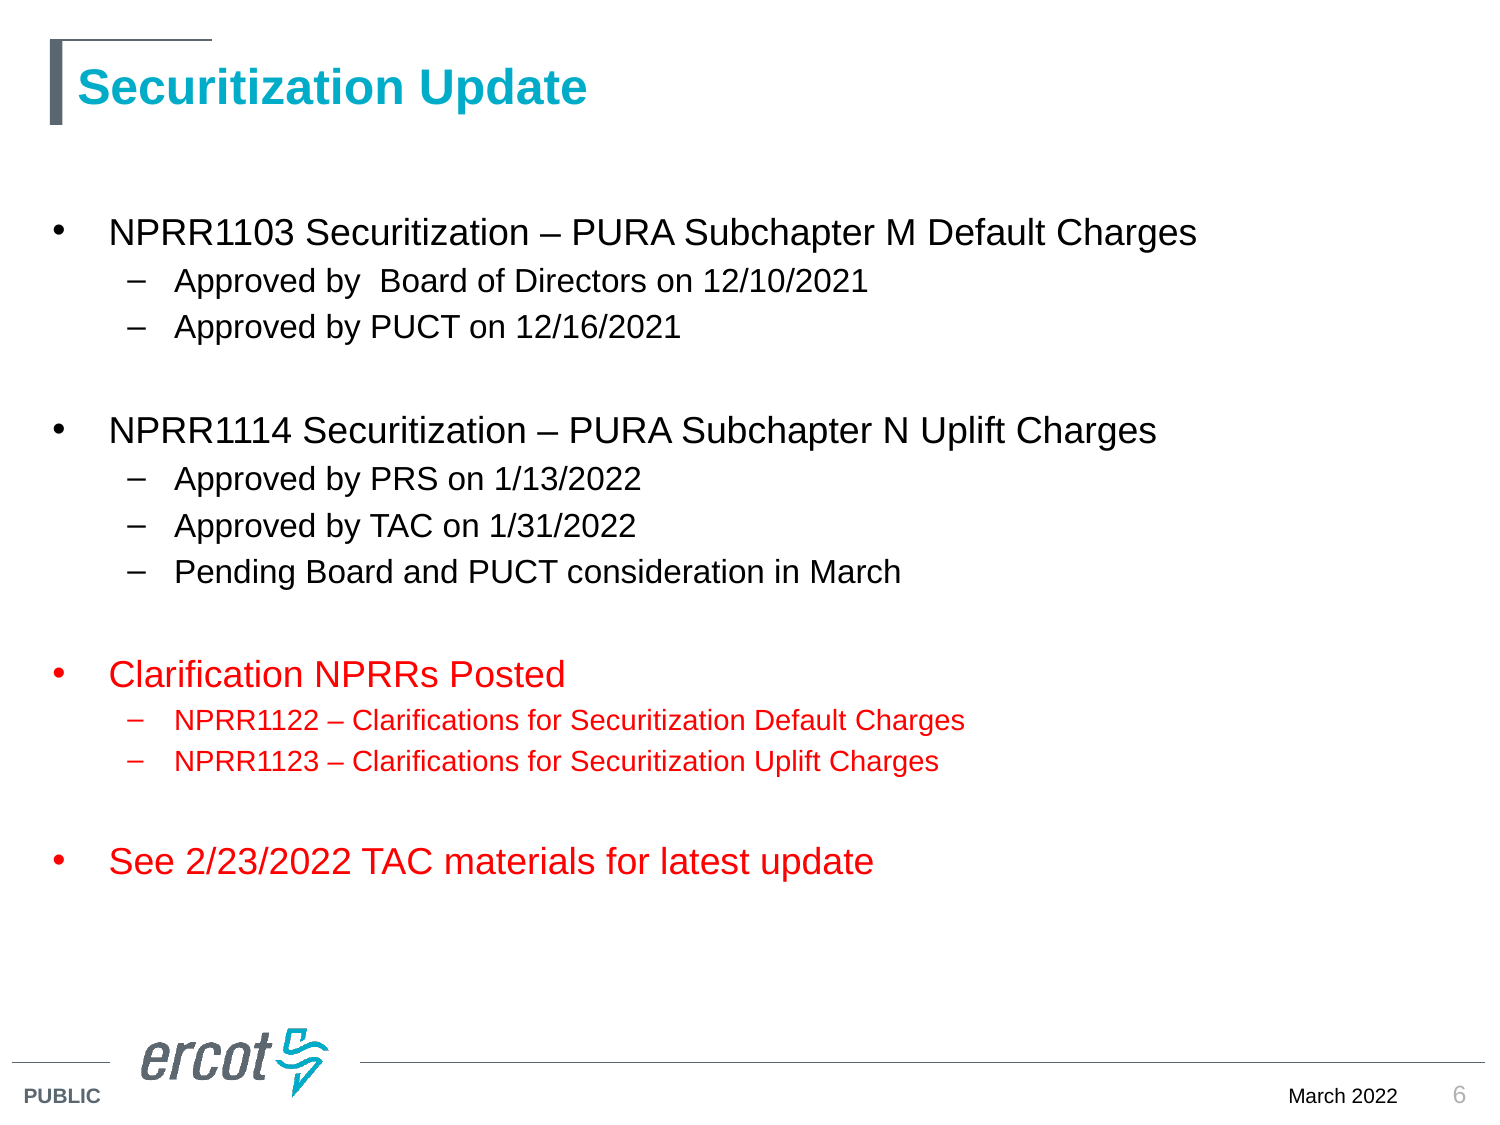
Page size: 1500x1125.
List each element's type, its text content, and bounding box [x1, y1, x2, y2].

picture [137, 1024, 332, 1100]
slide_number 6 [1437, 1076, 1475, 1112]
title Securitization Update [62, 47, 775, 133]
list NPRR1103 Securitization – PURA Subchapter M Default Charges Approved by Board of Directors on 12/10/2021 Approved by PUCT on 12/16/2021 NPRR1114 Securitization – PURA Subchapter N Uplift Charges Approved by PRS on 1/13/2022 Approved by TAC on 1/31/2022 Pending Board and PUCT consideration in March Clarification NPRRs Posted NPRR1122 – Clarifications for Securitization Default Charges NPRR1123 – Clarifications for Securitization Uplift Charges See 2/23/2022 TAC materials for latest update [37, 200, 1463, 938]
